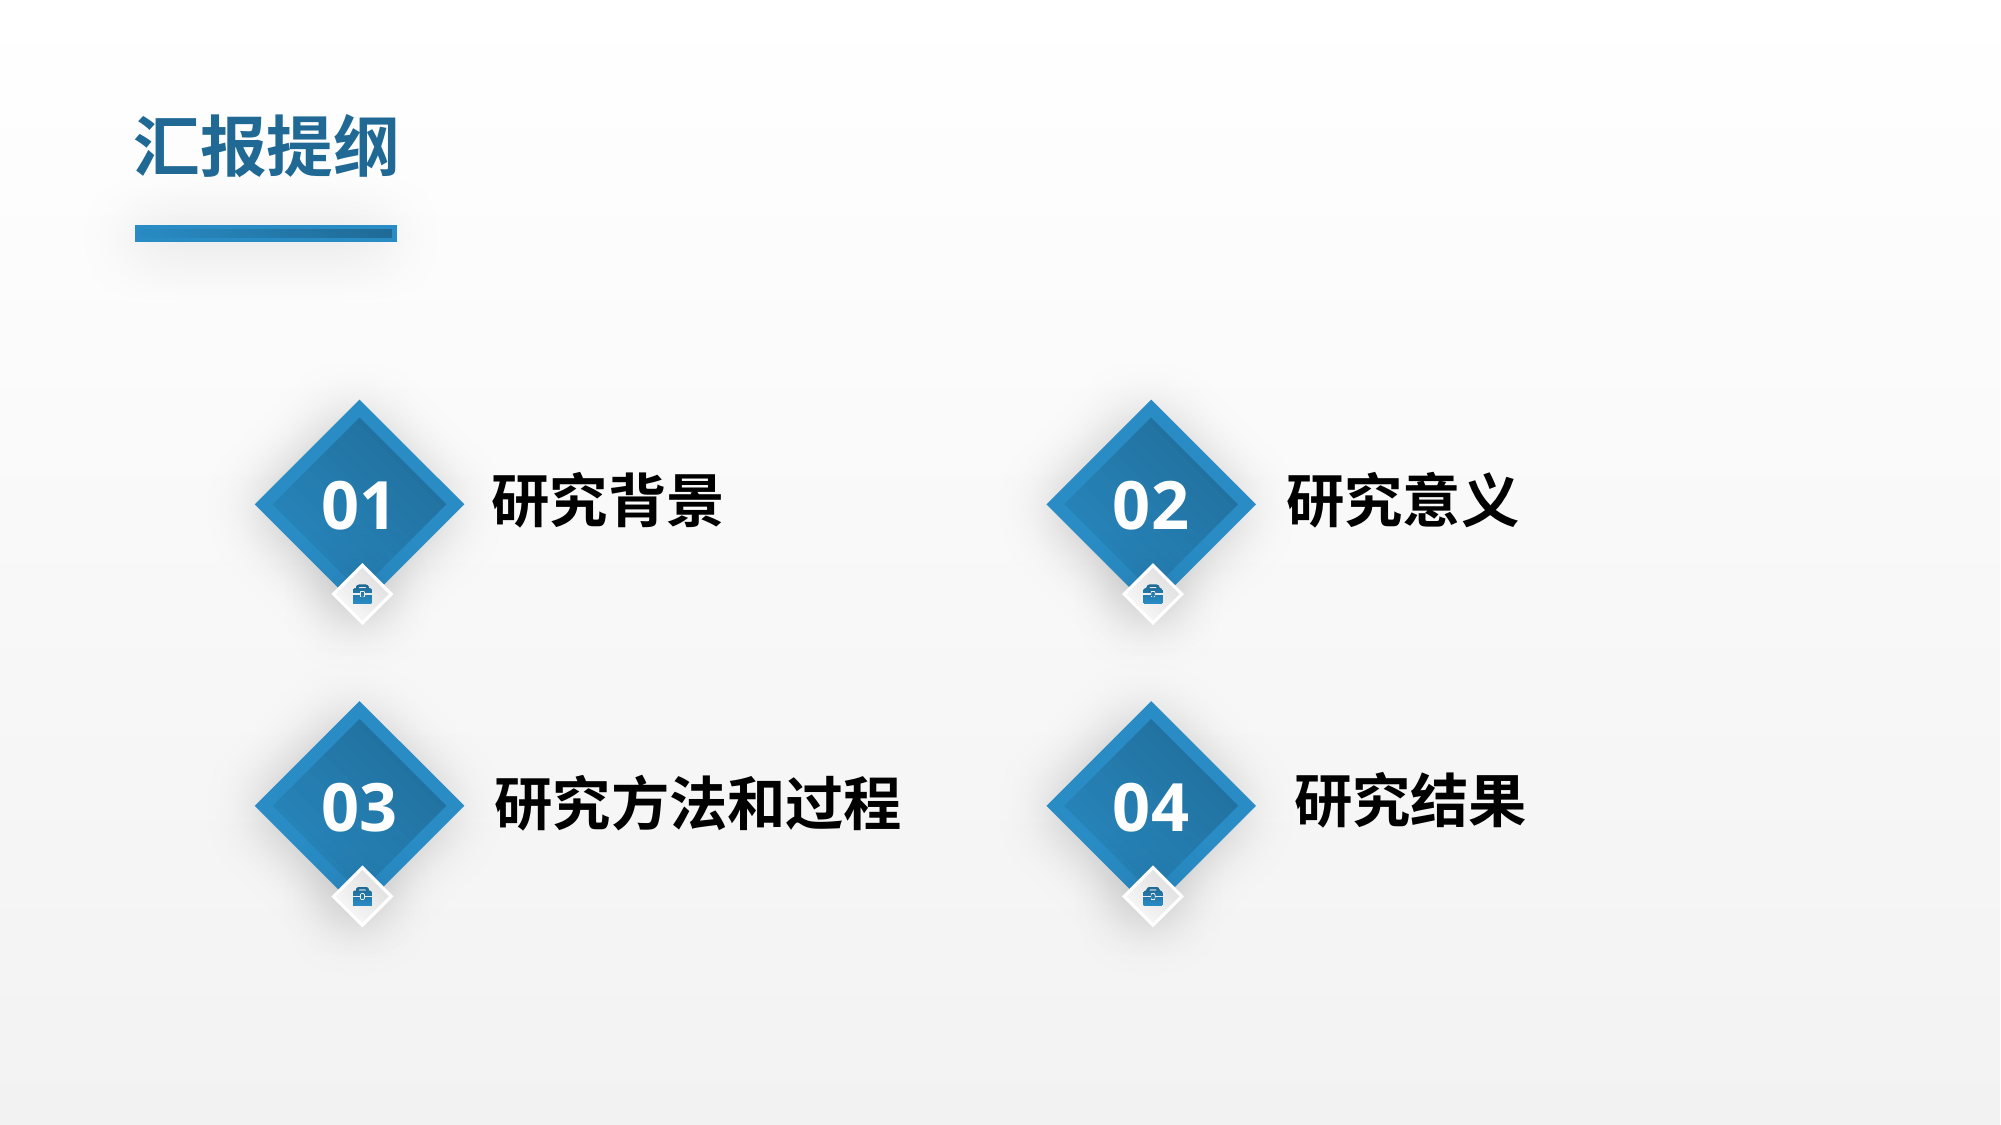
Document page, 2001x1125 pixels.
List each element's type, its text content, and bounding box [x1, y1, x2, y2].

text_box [263, 408, 456, 601]
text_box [1055, 709, 1248, 902]
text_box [333, 867, 392, 926]
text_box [333, 565, 392, 623]
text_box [1124, 867, 1182, 926]
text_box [118, 97, 626, 241]
text_box 研究意义 [1271, 456, 1668, 542]
text_box 研究结果 [1279, 757, 1676, 842]
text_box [263, 709, 456, 902]
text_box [1055, 408, 1248, 601]
text_box 研究方法和过程 [479, 759, 972, 845]
text_box 研究背景 [477, 456, 874, 542]
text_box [1124, 565, 1182, 623]
